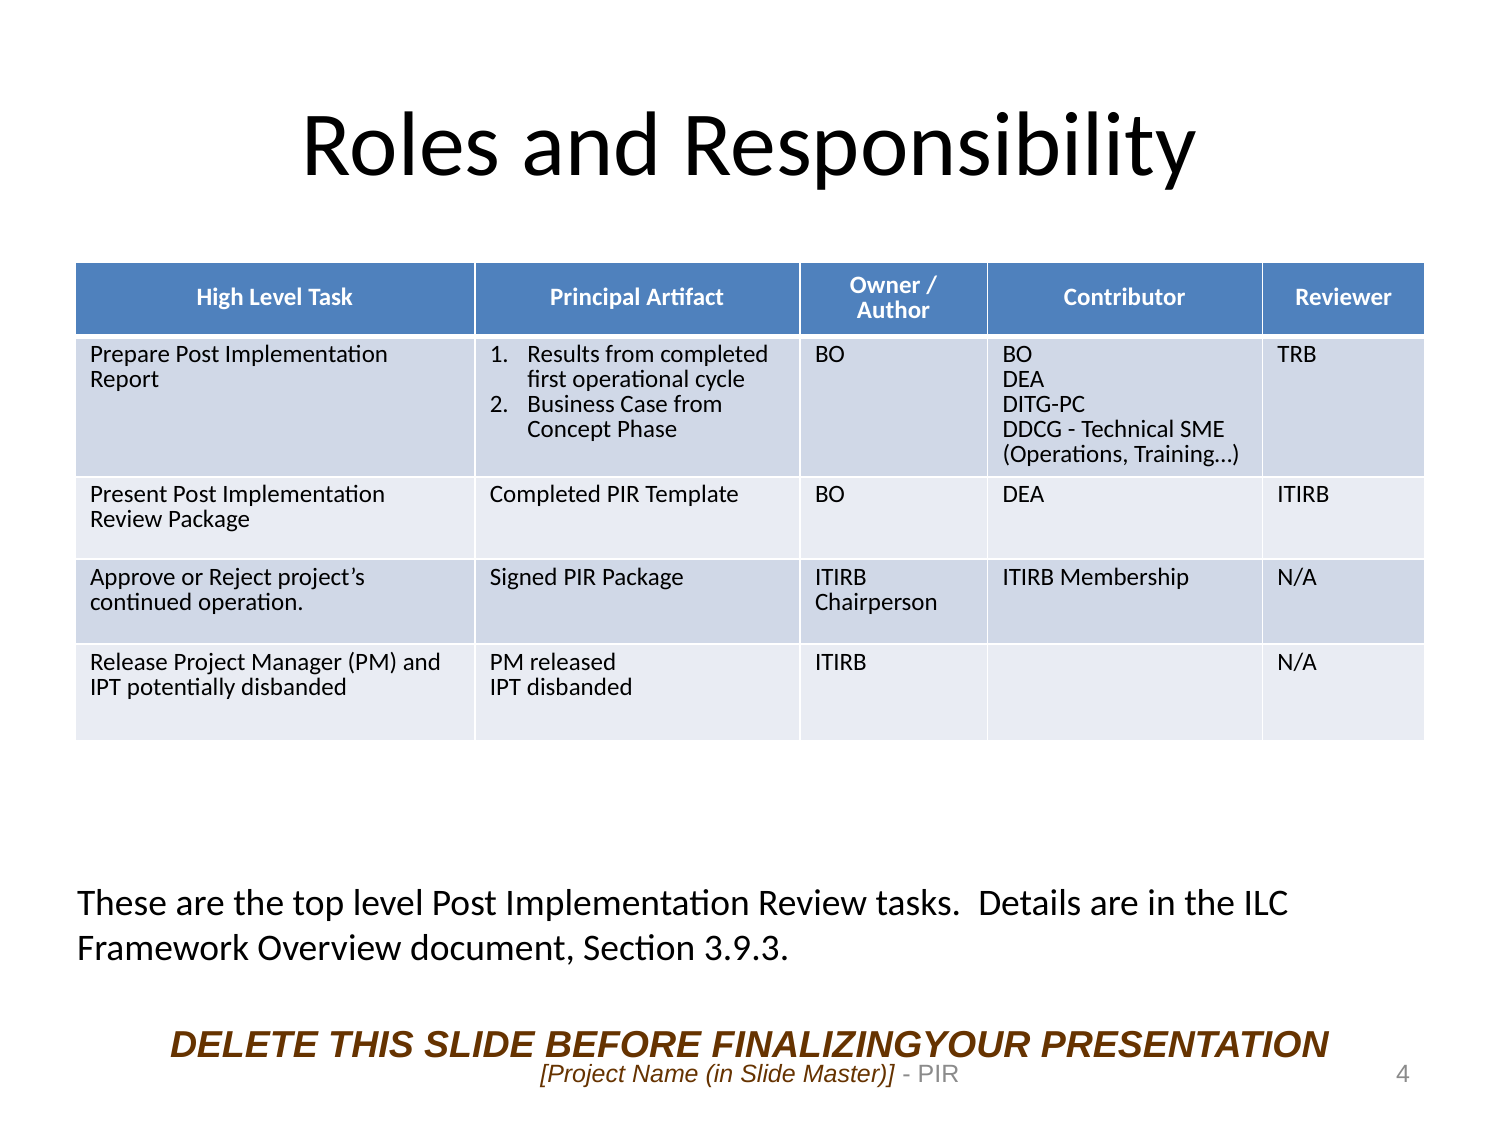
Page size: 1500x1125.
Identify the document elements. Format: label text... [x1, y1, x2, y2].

table_cell ITIRB [1263, 478, 1424, 558]
table_cell BO DEA DITG-PC DDCG - Technical SME (Operations, Training…) [988, 339, 1262, 476]
table_cell Approve or Reject project’s continued operation. [76, 560, 474, 643]
table_cell ITIRB Chairperson [801, 560, 987, 643]
table_cell BO [801, 478, 987, 558]
table_header High Level Task [76, 263, 474, 334]
table_cell Results from completed first operational cycle Business Case from Concept Phase [476, 339, 799, 476]
table_header Reviewer [1263, 263, 1424, 334]
table_header Contributor [988, 263, 1262, 334]
table_cell Prepare Post Implementation Report [76, 339, 474, 476]
table_cell ITIRB Membership [988, 560, 1262, 643]
table_header Owner / Author [801, 263, 987, 334]
footer [Project Name (in Slide Master)] - PIR [512, 1073, 988, 1103]
table_cell TRB [1263, 339, 1424, 476]
slide_number 4 [1074, 1073, 1425, 1103]
table_cell N/A [1263, 645, 1424, 740]
table_cell Present Post Implementation Review Package [76, 478, 474, 558]
table_cell PM released IPT disbanded [476, 645, 799, 740]
table_cell BO [801, 339, 987, 476]
table_cell [988, 645, 1262, 740]
table_cell Completed PIR Template [476, 478, 799, 558]
table_cell Signed PIR Package [476, 560, 799, 643]
table_header Principal Artifact [476, 263, 799, 334]
table_cell Release Project Manager (PM) and IPT potentially disbanded [76, 645, 474, 740]
table_cell ITIRB [801, 645, 987, 740]
table_cell DEA [988, 478, 1262, 558]
title Roles and Responsibility [74, 44, 1426, 233]
table_cell N/A [1263, 560, 1424, 643]
text_box DELETE THIS SLIDE BEFORE FINALIZINGYOUR PRESENTATION [0, 1012, 1500, 1073]
text_box These are the top level Post Implementation Review tasks. Details are in the ILC Framework Overview document, Section 3.9.3. [62, 870, 1425, 976]
